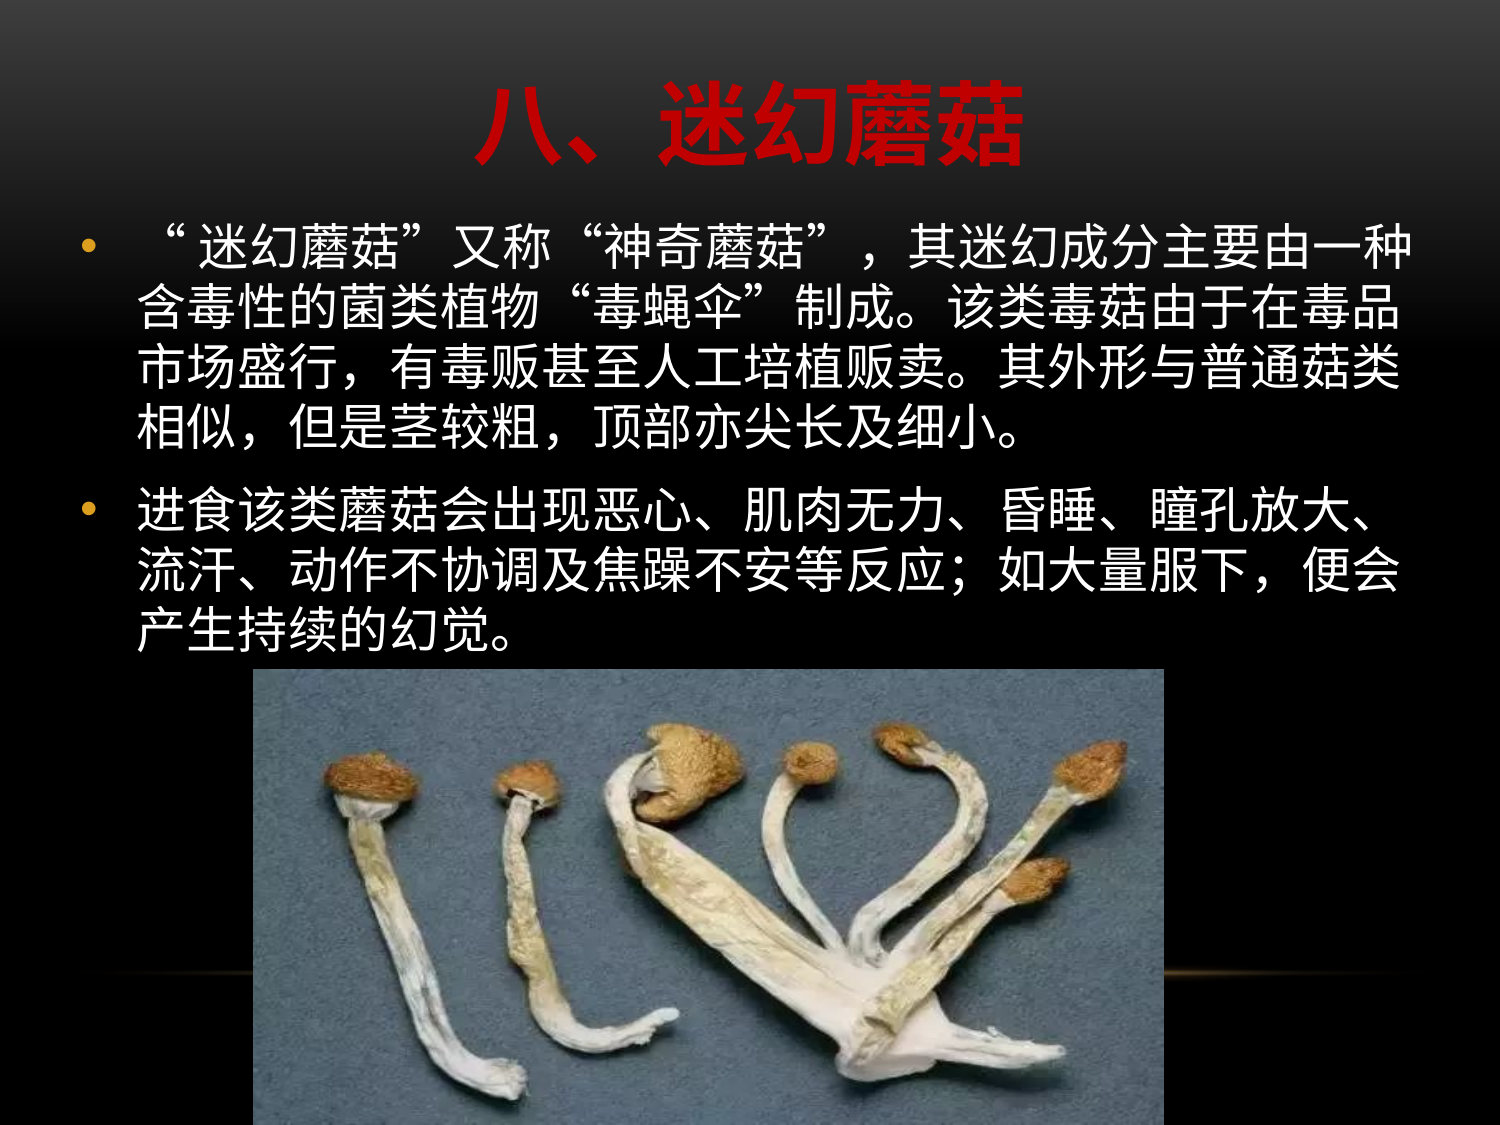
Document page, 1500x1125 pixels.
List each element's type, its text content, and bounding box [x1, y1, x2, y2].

picture [0, 0, 1500, 1125]
title 八、迷幻蘑菇 [99, 45, 1400, 185]
list “迷幻蘑菇”又称“神奇蘑菇”，其迷幻成分主要由一种含毒性的菌类植物“毒蝇伞”制成。该类毒菇由于在毒品市场盛行，有毒贩甚至人工培植贩卖。其外形与普通菇类相似，但是茎较粗，顶部亦尖长及细小。 进食该类蘑菇会出现恶心、肌肉无力、昏睡、瞳孔放大、流汗、动作不协调及焦躁不安等反应；如大量服下，便会产生持续的幻觉。 [64, 208, 1459, 938]
